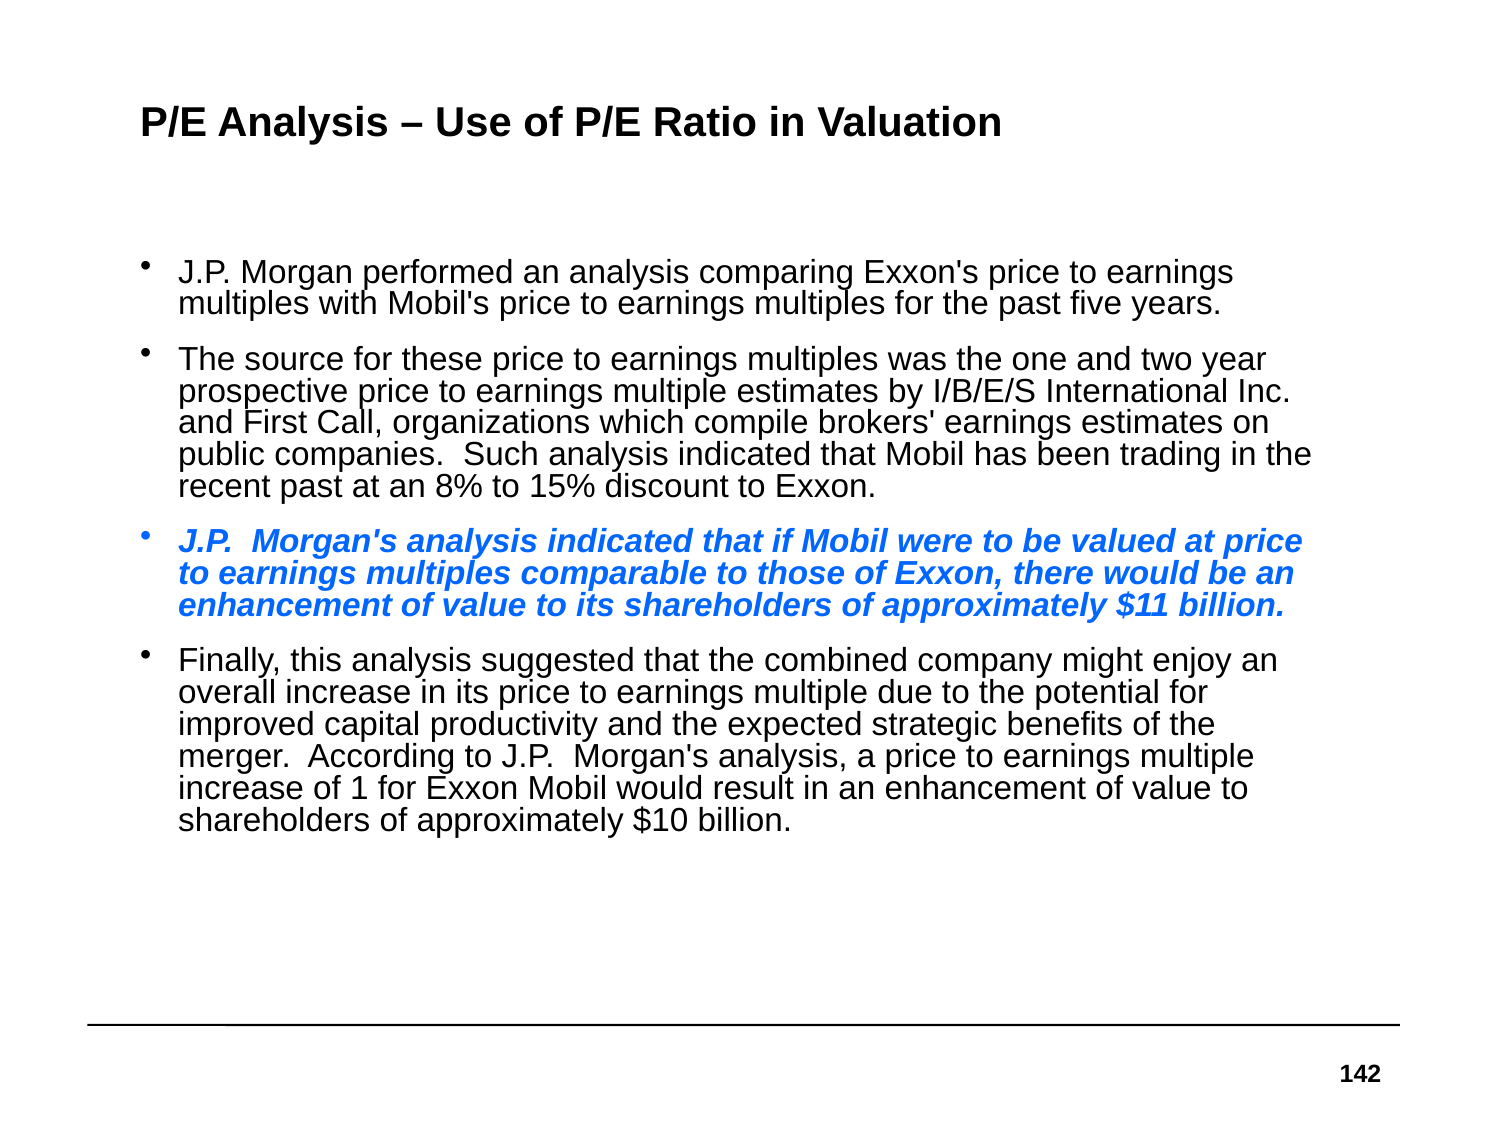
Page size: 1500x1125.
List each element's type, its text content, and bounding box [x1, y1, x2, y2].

list J.P. Morgan performed an analysis comparing Exxon's price to earnings multiples with Mobil's price to earnings multiples for the past five years. The source for these price to earnings multiples was the one and two year prospective price to earnings multiple estimates by I/B/E/S International Inc. and First Call, organizations which compile brokers' earnings estimates on public companies. Such analysis indicated that Mobil has been trading in the recent past at an 8% to 15% discount to Exxon. J.P. Morgan's analysis indicated that if Mobil were to be valued at price to earnings multiples comparable to those of Exxon, there would be an enhancement of value to its shareholders of approximately $11 billion. Finally, this analysis suggested that the combined company might enjoy an overall increase in its price to earnings multiple due to the potential for improved capital productivity and the expected strategic benefits of the merger. According to J.P. Morgan's analysis, a price to earnings multiple increase of 1 for Exxon Mobil would result in an enhancement of value to shareholders of approximately $10 billion. [125, 249, 1338, 1000]
title P/E Analysis – Use of P/E Ratio in Valuation [125, 87, 1375, 225]
